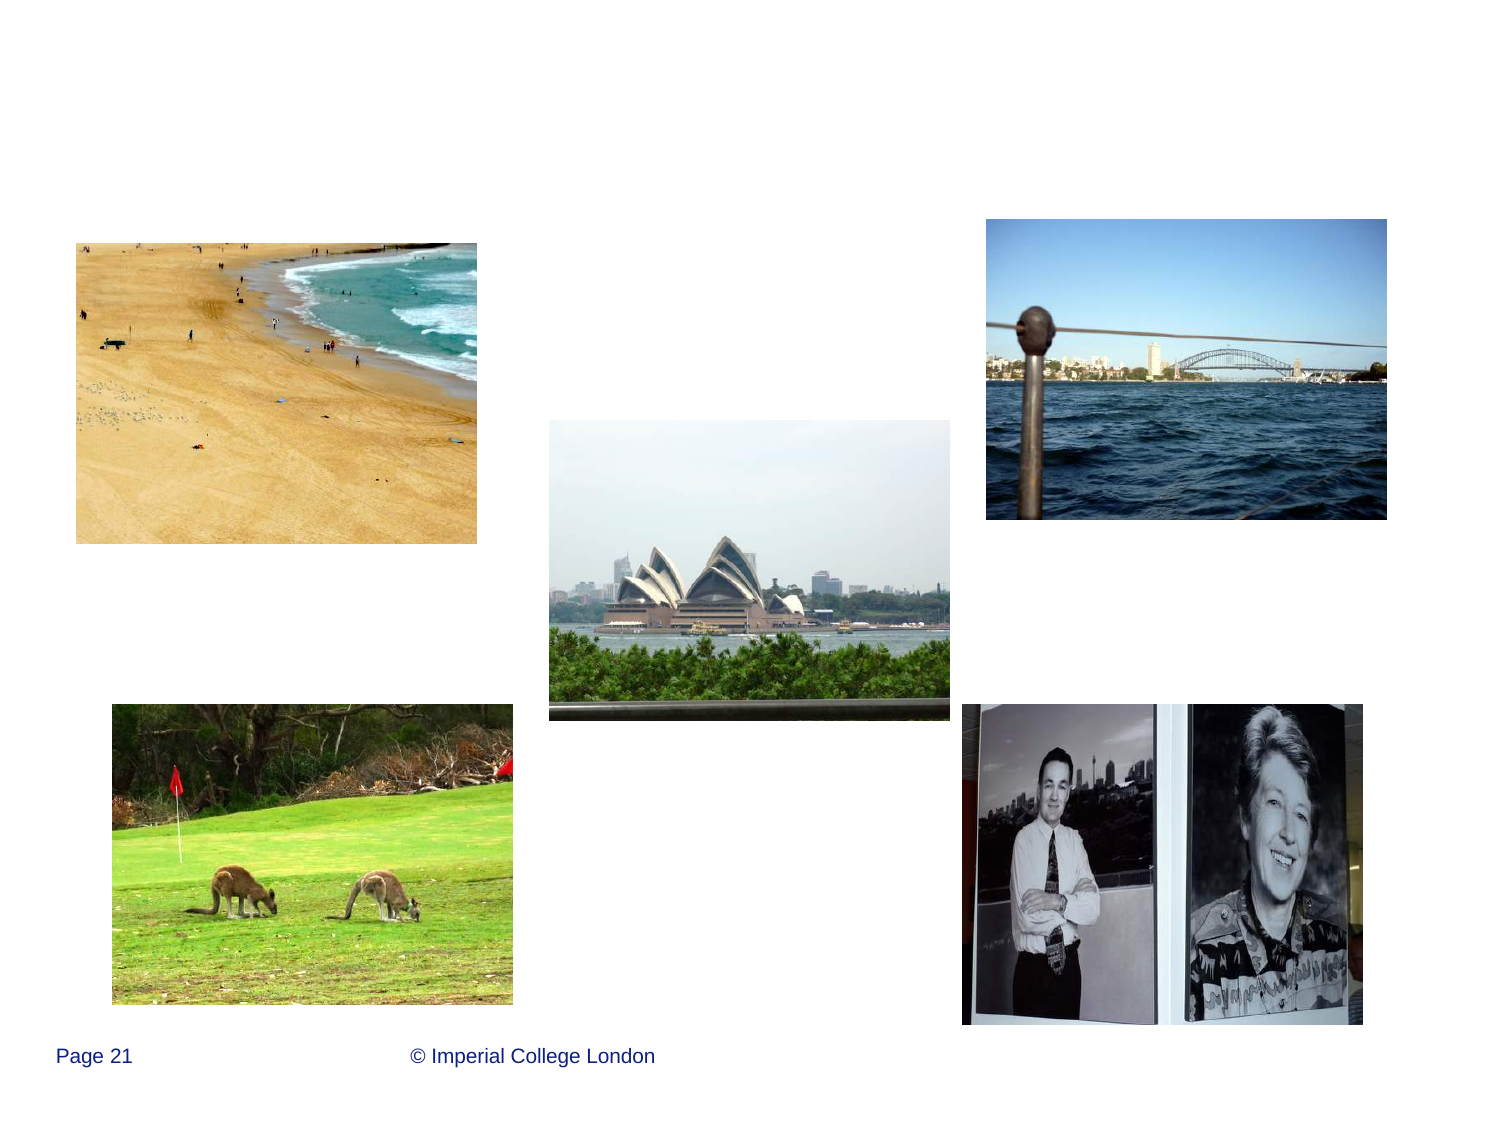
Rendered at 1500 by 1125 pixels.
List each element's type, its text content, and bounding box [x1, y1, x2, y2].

picture [111, 703, 513, 1005]
picture [76, 243, 478, 544]
text_box © Imperial College London [395, 1034, 871, 1113]
picture [985, 219, 1387, 521]
picture [962, 703, 1363, 1026]
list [548, 420, 950, 721]
text_box Page 21 [41, 1034, 392, 1113]
